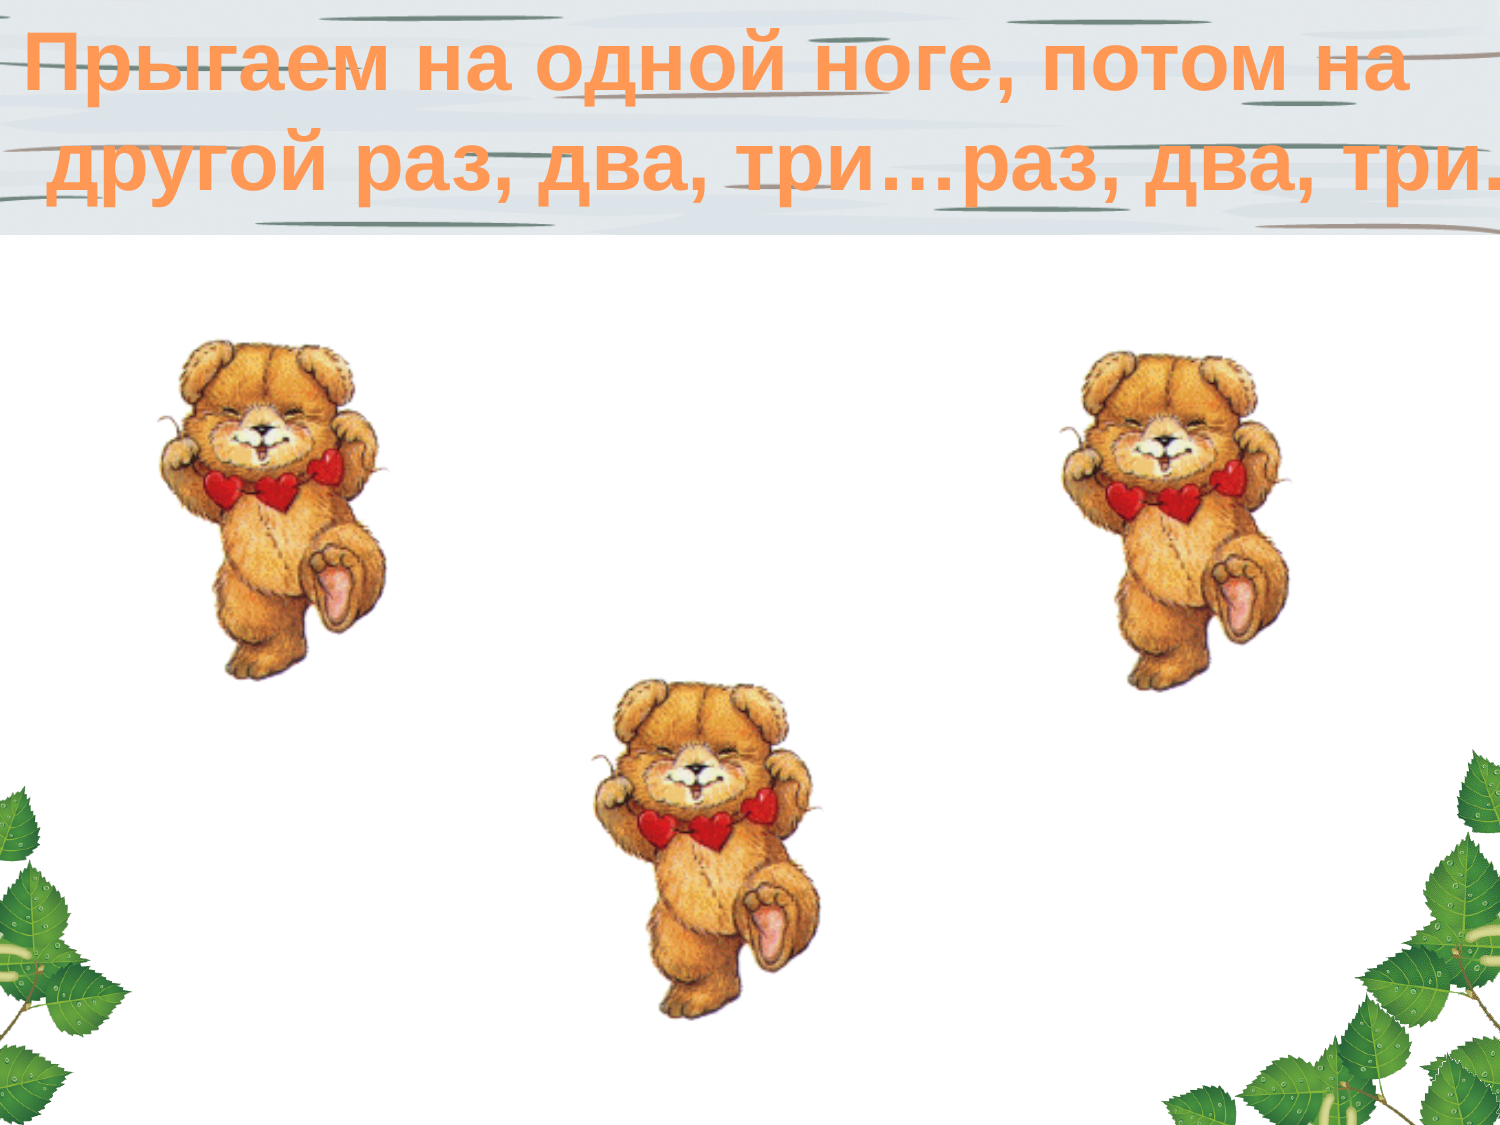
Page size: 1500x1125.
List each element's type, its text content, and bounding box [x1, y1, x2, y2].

text_box Прыгаем на одной ноге, потом на другой раз, два, три…раз, два, три. [7, 0, 1500, 215]
picture [0, 785, 132, 1125]
picture [1042, 339, 1307, 705]
picture [140, 327, 404, 693]
picture [1160, 749, 1500, 1125]
picture [0, 0, 1500, 235]
picture [573, 667, 838, 1033]
